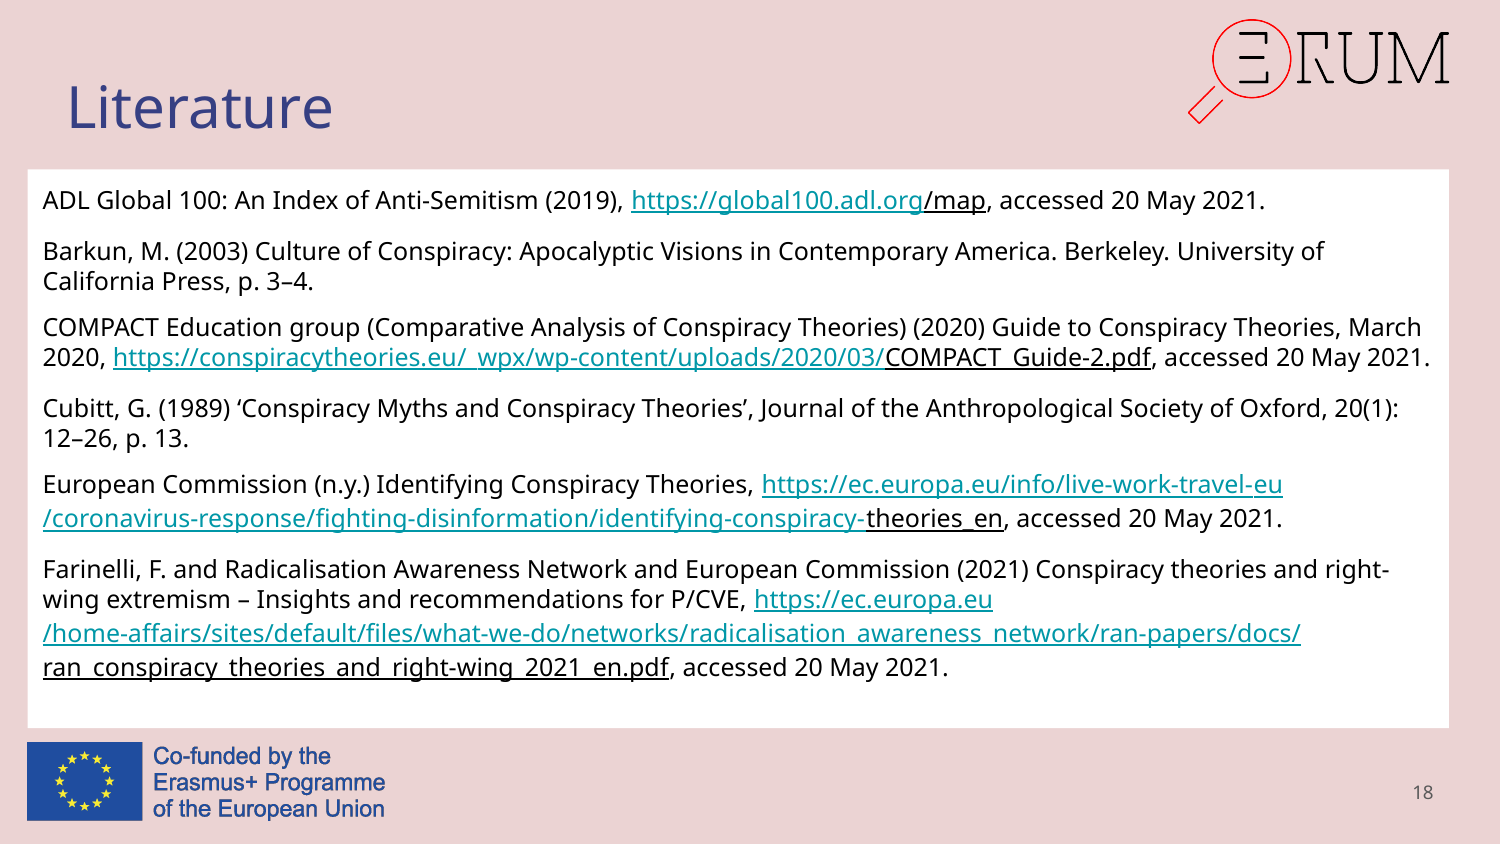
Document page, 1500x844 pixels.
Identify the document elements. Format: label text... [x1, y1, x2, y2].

picture [1136, 0, 1500, 137]
picture [27, 742, 385, 821]
title Literature [51, 55, 1168, 150]
list ADL Global 100: An Index of Anti-Semitism (2019), https://global100.adl.org/map, accessed 20 May 2021. Barkun, M. (2003) Culture of Conspiracy: Apocalyptic Visions in Contemporary America. Berkeley. University of California Press, p. 3–4. COMPACT Education group (Comparative Analysis of Conspiracy Theories) (2020) Guide to Conspiracy Theories, March 2020, https://conspiracytheories.eu/_wpx/wp-content/uploads/2020/03/COMPACT_Guide-2.pdf, accessed 20 May 2021. Cubitt, G. (1989) ‘Conspiracy Myths and Conspiracy Theories’, Journal of the Anthropological Society of Oxford, 20(1): 12–26, p. 13. European Commission (n.y.) Identifying Conspiracy Theories, https://ec.europa.eu/info/live-work-travel-eu/coronavirus-response/fighting-disinformation/identifying-conspiracy-theories_en, accessed 20 May 2021. Farinelli, F. and Radicalisation Awareness Network and European Commission (2021) Conspiracy theories and right-wing extremism – Insights and recommendations for P/CVE, https://ec.europa.eu/home-affairs/sites/default/files/what-we-do/networks/radicalisation_awareness_network/ran-papers/docs/ran_conspiracy_theories_and_right-wing_2021_en.pdf, accessed 20 May 2021. [27, 169, 1449, 729]
slide_number 18 [1358, 761, 1449, 826]
